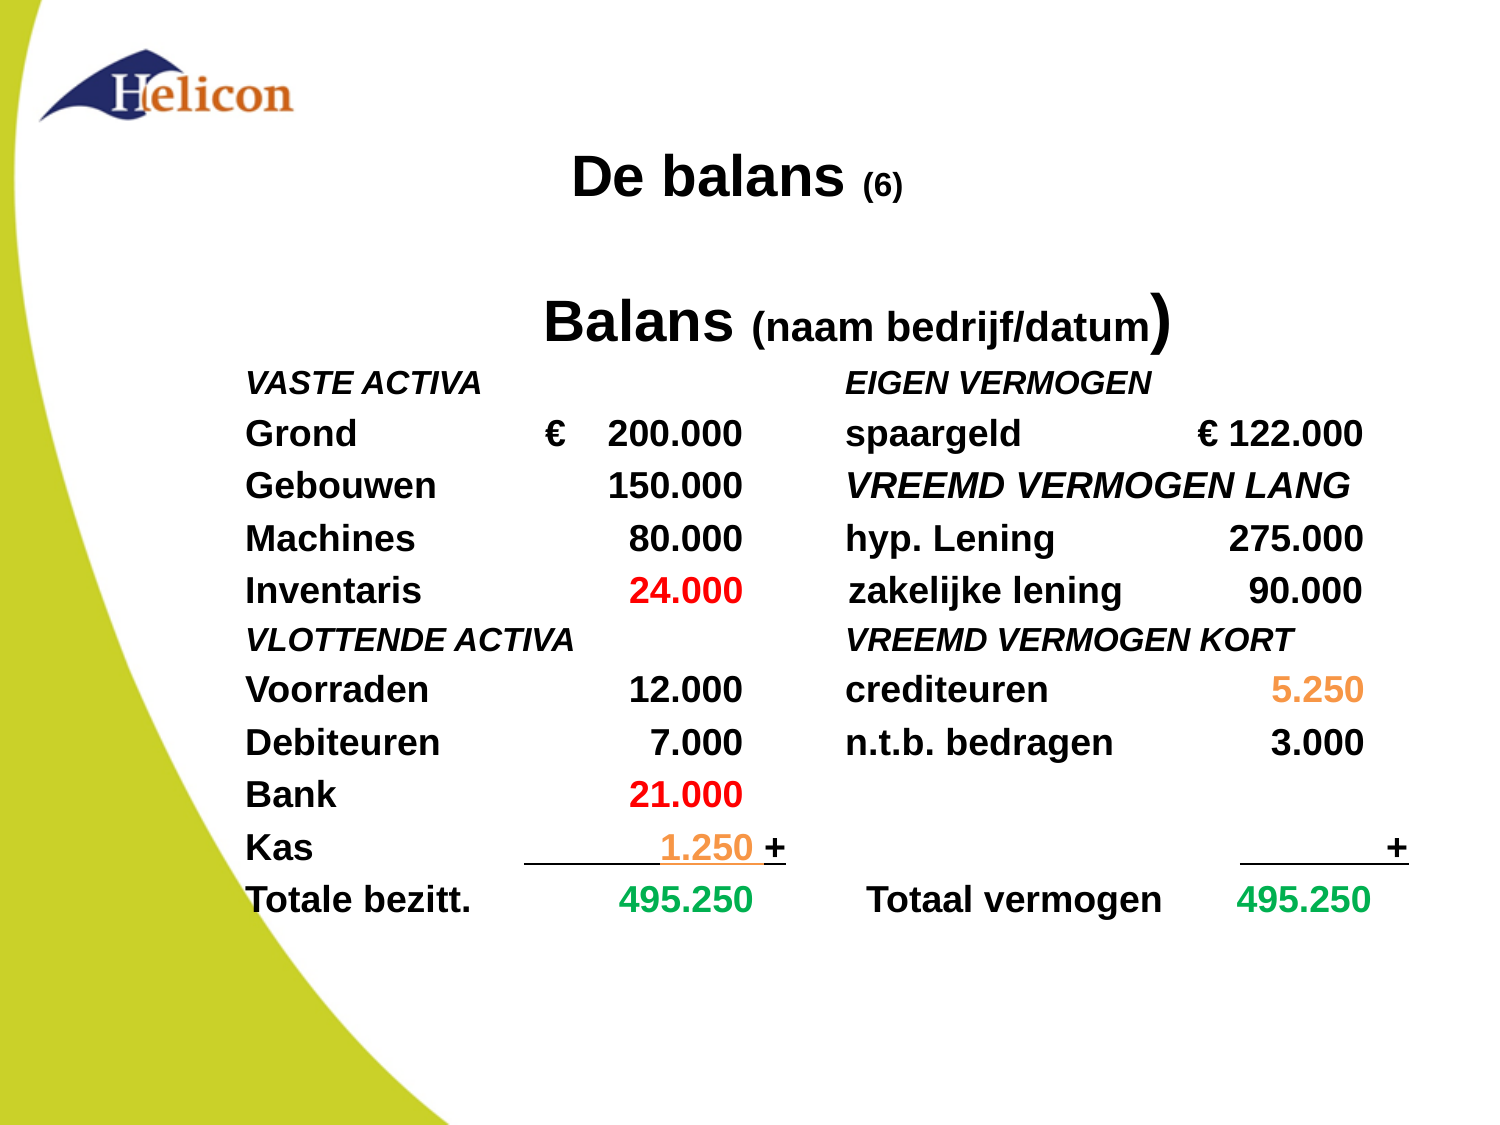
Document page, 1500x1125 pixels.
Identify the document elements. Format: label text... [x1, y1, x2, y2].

list Balans (naam bedrijf/datum) VASTE ACTIVA EIGEN VERMOGEN Grond € 200.000 spaargeld € 122.000 Gebouwen 150.000 VREEMD VERMOGEN LANG Machines 80.000 hyp. Lening 275.000 Inventaris 24.000 zakelijke lening 90.000 VLOTTENDE ACTIVA VREEMD VERMOGEN KORT Voorraden 12.000 crediteuren 5.250 Debiteuren 7.000 n.t.b. bedragen 3.000 Bank 21.000 Kas 1.250 + + Totale bezitt. 495.250 Totaal vermogen 495.250 [230, 267, 1471, 942]
title De balans (6) [123, 79, 1351, 268]
picture [0, 0, 1500, 1125]
